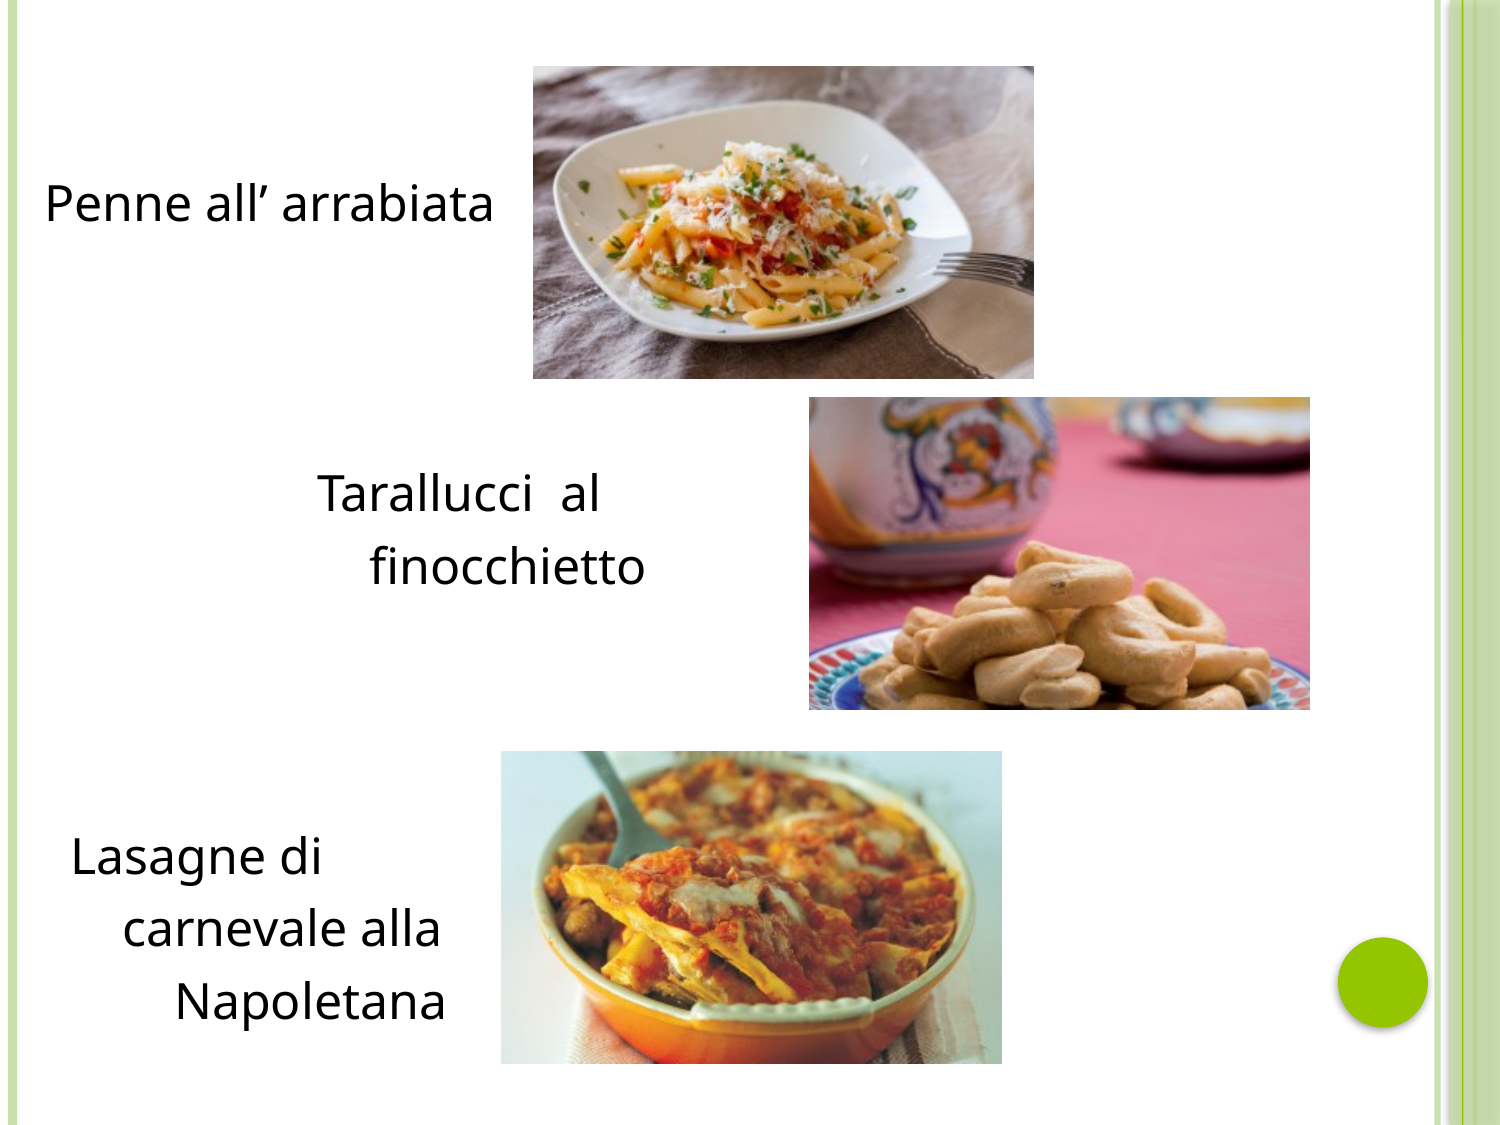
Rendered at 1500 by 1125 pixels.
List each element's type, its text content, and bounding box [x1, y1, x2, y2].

picture [501, 750, 1003, 1065]
picture [808, 396, 1310, 711]
list Penne all’ arrabiata Tarallucci al finocchietto Lasagne di carnevale alla Napoletana [29, 19, 1436, 1106]
picture [533, 65, 1035, 380]
